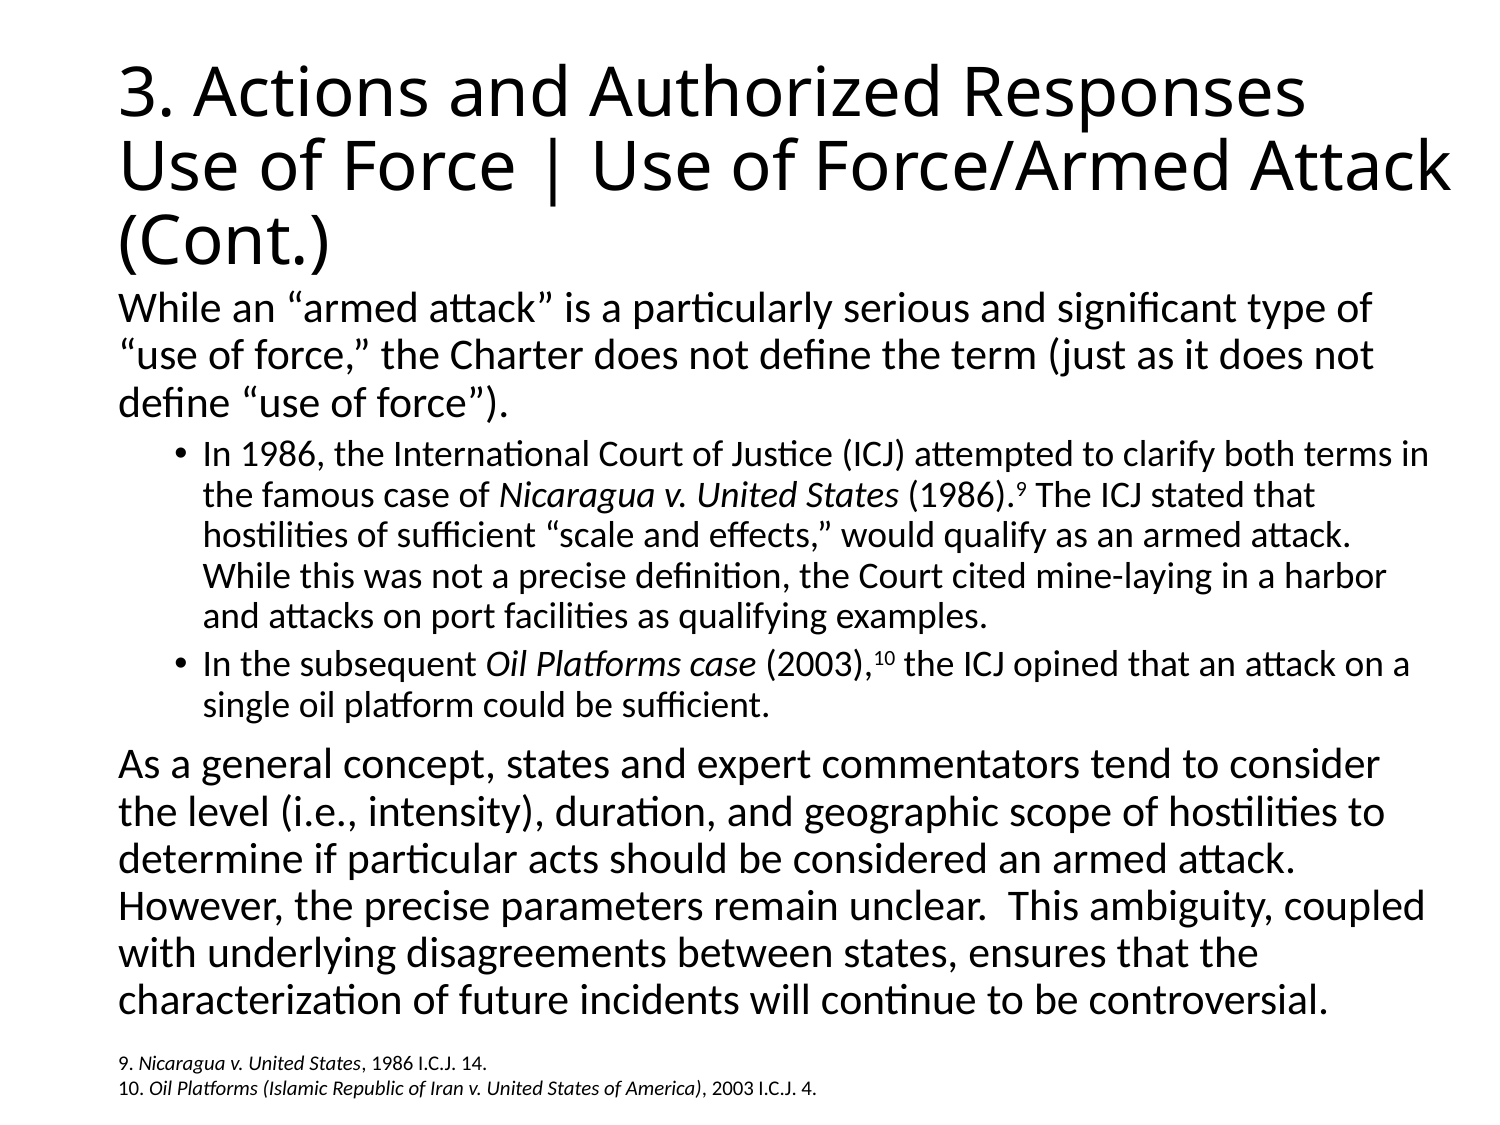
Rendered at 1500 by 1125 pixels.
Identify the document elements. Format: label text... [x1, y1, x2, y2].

list While an “armed attack” is a particularly serious and significant type of “use of force,” the Charter does not define the term (just as it does not define “use of force”). In 1986, the International Court of Justice (ICJ) attempted to clarify both terms in the famous case of Nicaragua v. United States (1986).9 The ICJ stated that hostilities of sufficient “scale and effects,” would qualify as an armed attack. While this was not a precise definition, the Court cited mine-laying in a harbor and attacks on port facilities as qualifying examples. In the subsequent Oil Platforms case (2003),10 the ICJ opined that an attack on a single oil platform could be sufficient. As a general concept, states and expert commentators tend to consider the level (i.e., intensity), duration, and geographic scope of hostilities to determine if particular acts should be considered an armed attack. However, the precise parameters remain unclear. This ambiguity, coupled with underlying disagreements between states, ensures that the characterization of future incidents will continue to be controversial. 9. Nicaragua v. United States, 1986 I.C.J. 14. 10. Oil Platforms (Islamic Republic of Iran v. United States of America), 2003 I.C.J. 4. [102, 278, 1453, 992]
title 3. Actions and Authorized Responses Use of Force | Use of Force/Armed Attack (Cont.) [102, 59, 1500, 278]
